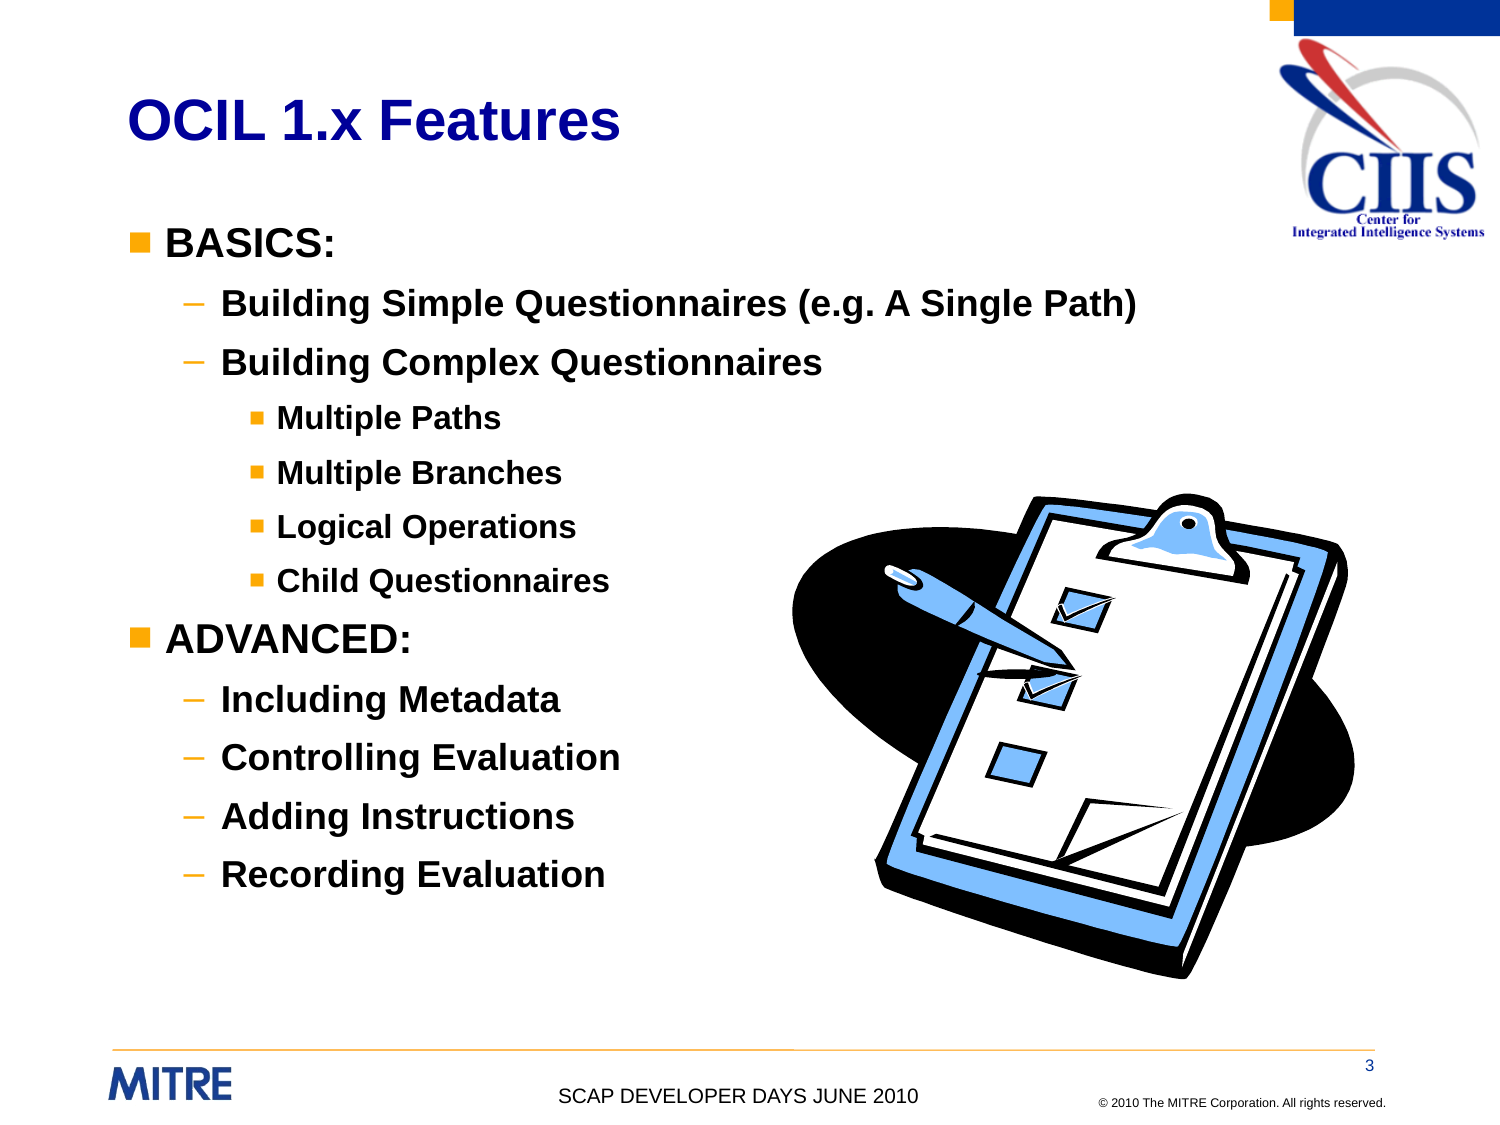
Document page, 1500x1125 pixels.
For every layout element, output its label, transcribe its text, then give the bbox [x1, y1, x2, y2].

picture [1275, 37, 1500, 241]
picture [103, 1064, 236, 1106]
title OCIL 1.x Features [112, 45, 1375, 200]
picture [784, 487, 1363, 988]
slide_number 3 [1301, 1049, 1390, 1076]
list BASICS: Building Simple Questionnaires (e.g. A Single Path) Building Complex Questionnaires Multiple Paths Multiple Branches Logical Operations Child Questionnaires ADVANCED: Including Metadata Controlling Evaluation Adding Instructions Recording Evaluation [112, 212, 1376, 1015]
